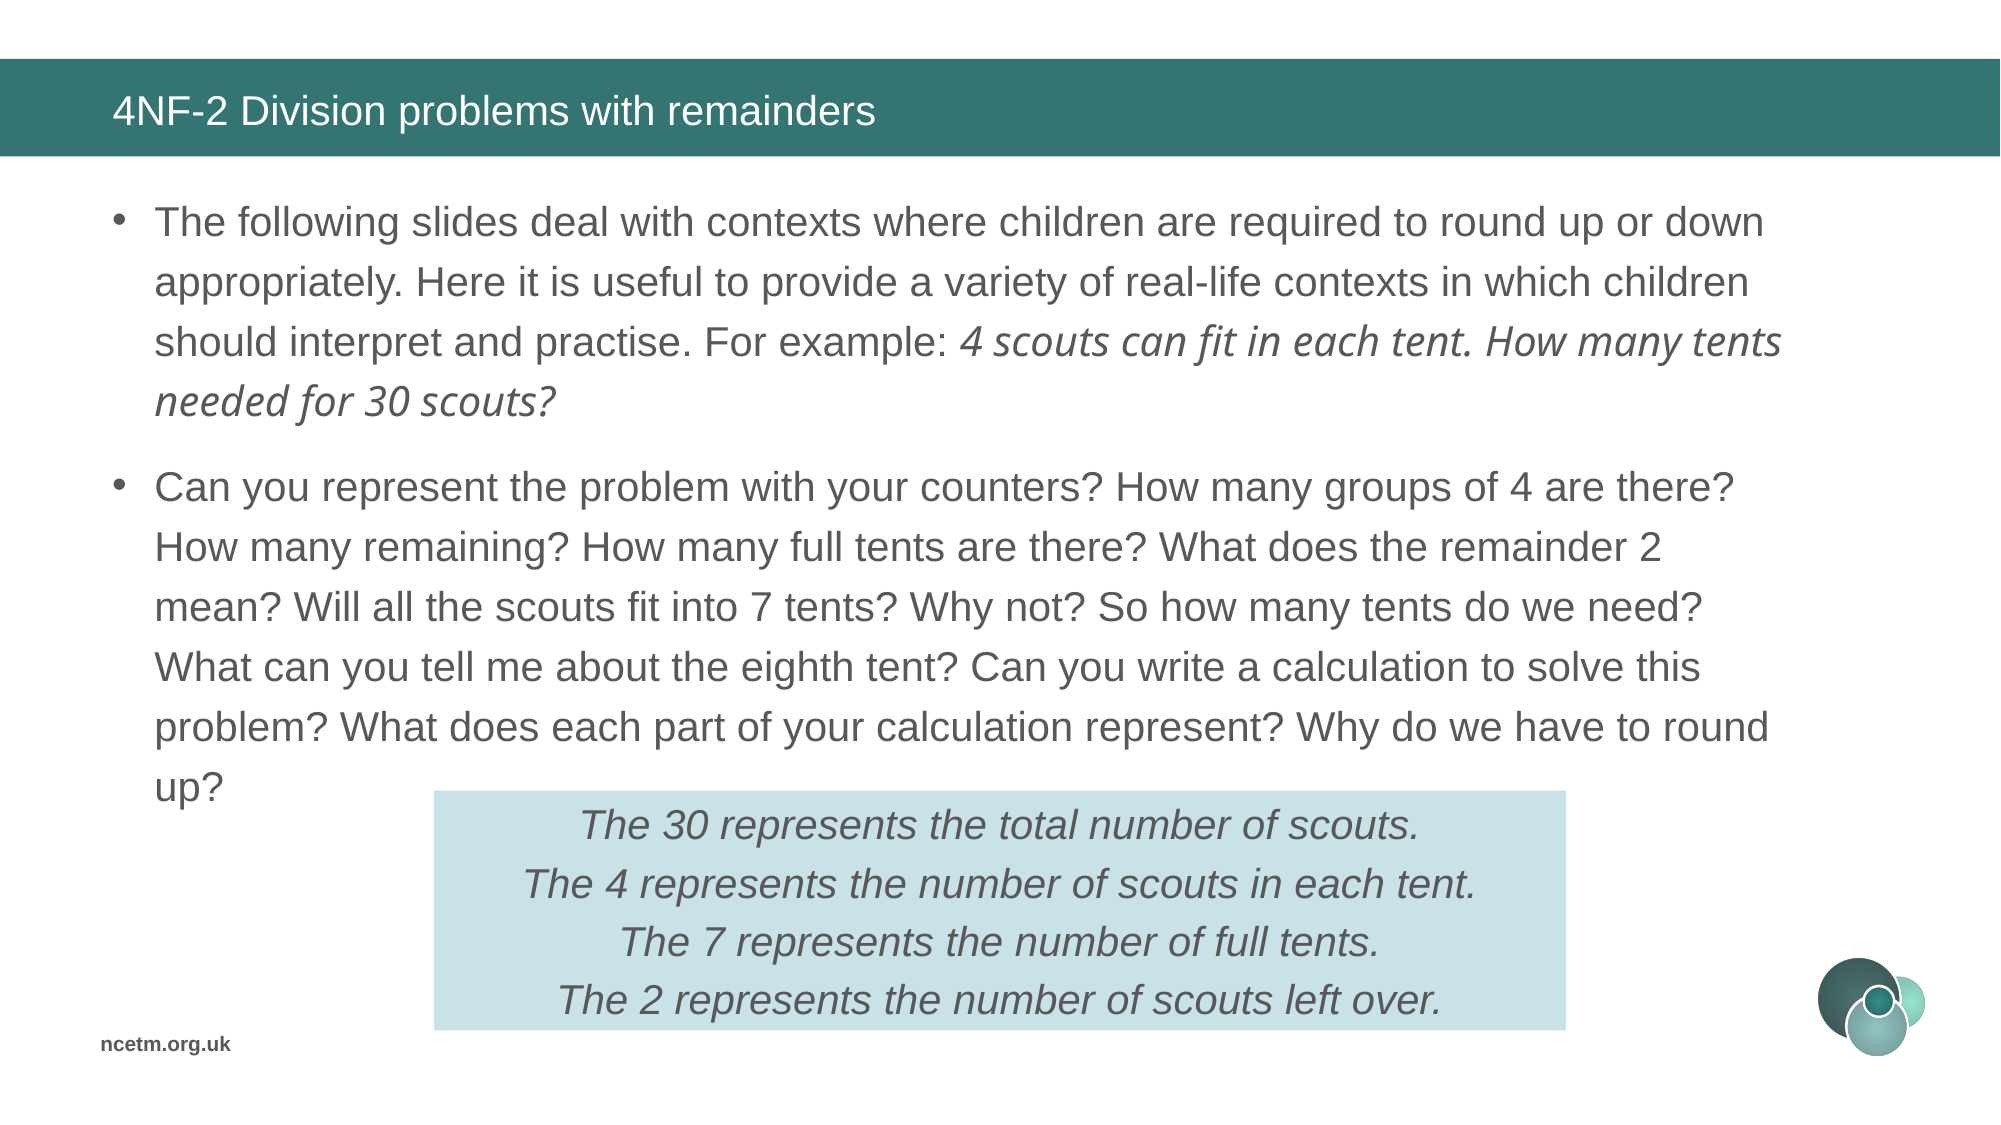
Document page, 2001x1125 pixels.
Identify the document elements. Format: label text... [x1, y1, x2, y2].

picture [1818, 958, 1925, 1056]
text_box The 30 represents the total number of scouts. The 4 represents the number of scouts in each tent. The 7 represents the number of full tents. The 2 represents the number of scouts left over. [433, 790, 1567, 1031]
title 4NF-2 Division problems with remainders [97, 76, 1945, 147]
text_box The following slides deal with contexts where children are required to round up or down appropriately. Here it is useful to provide a variety of real-life contexts in which children should interpret and practise. For example: 4 scouts can fit in each tent. How many tents needed for 30 scouts? Can you represent the problem with your counters? How many groups of 4 are there? How many remaining? How many full tents are there? What does the remainder 2 mean? Will all the scouts fit into 7 tents? Why not? So how many tents do we need? What can you tell me about the eighth tent? Can you write a calculation to solve this problem? What does each part of your calculation represent? Why do we have to round up? [97, 177, 1817, 760]
